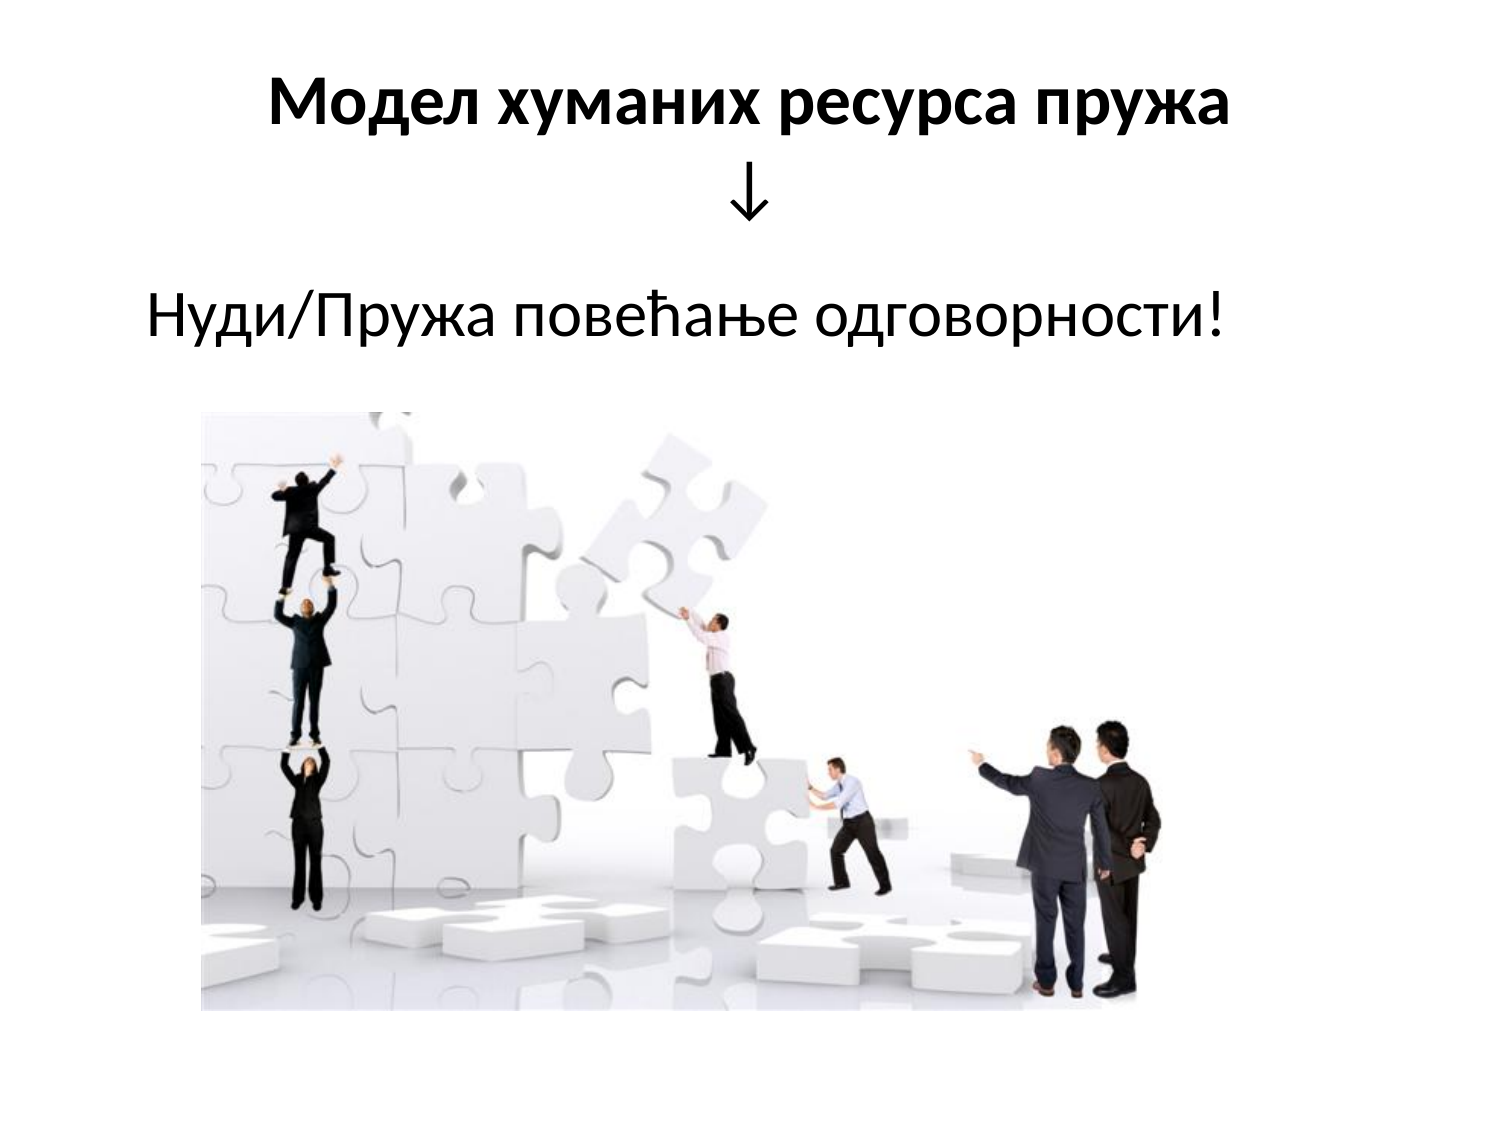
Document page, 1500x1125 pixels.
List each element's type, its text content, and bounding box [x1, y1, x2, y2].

list Нуди/Пружа повећање одговорности! [75, 262, 1425, 1005]
picture [201, 412, 1176, 1011]
title Модел хуманих ресурса пружа ↓ [75, 45, 1425, 233]
